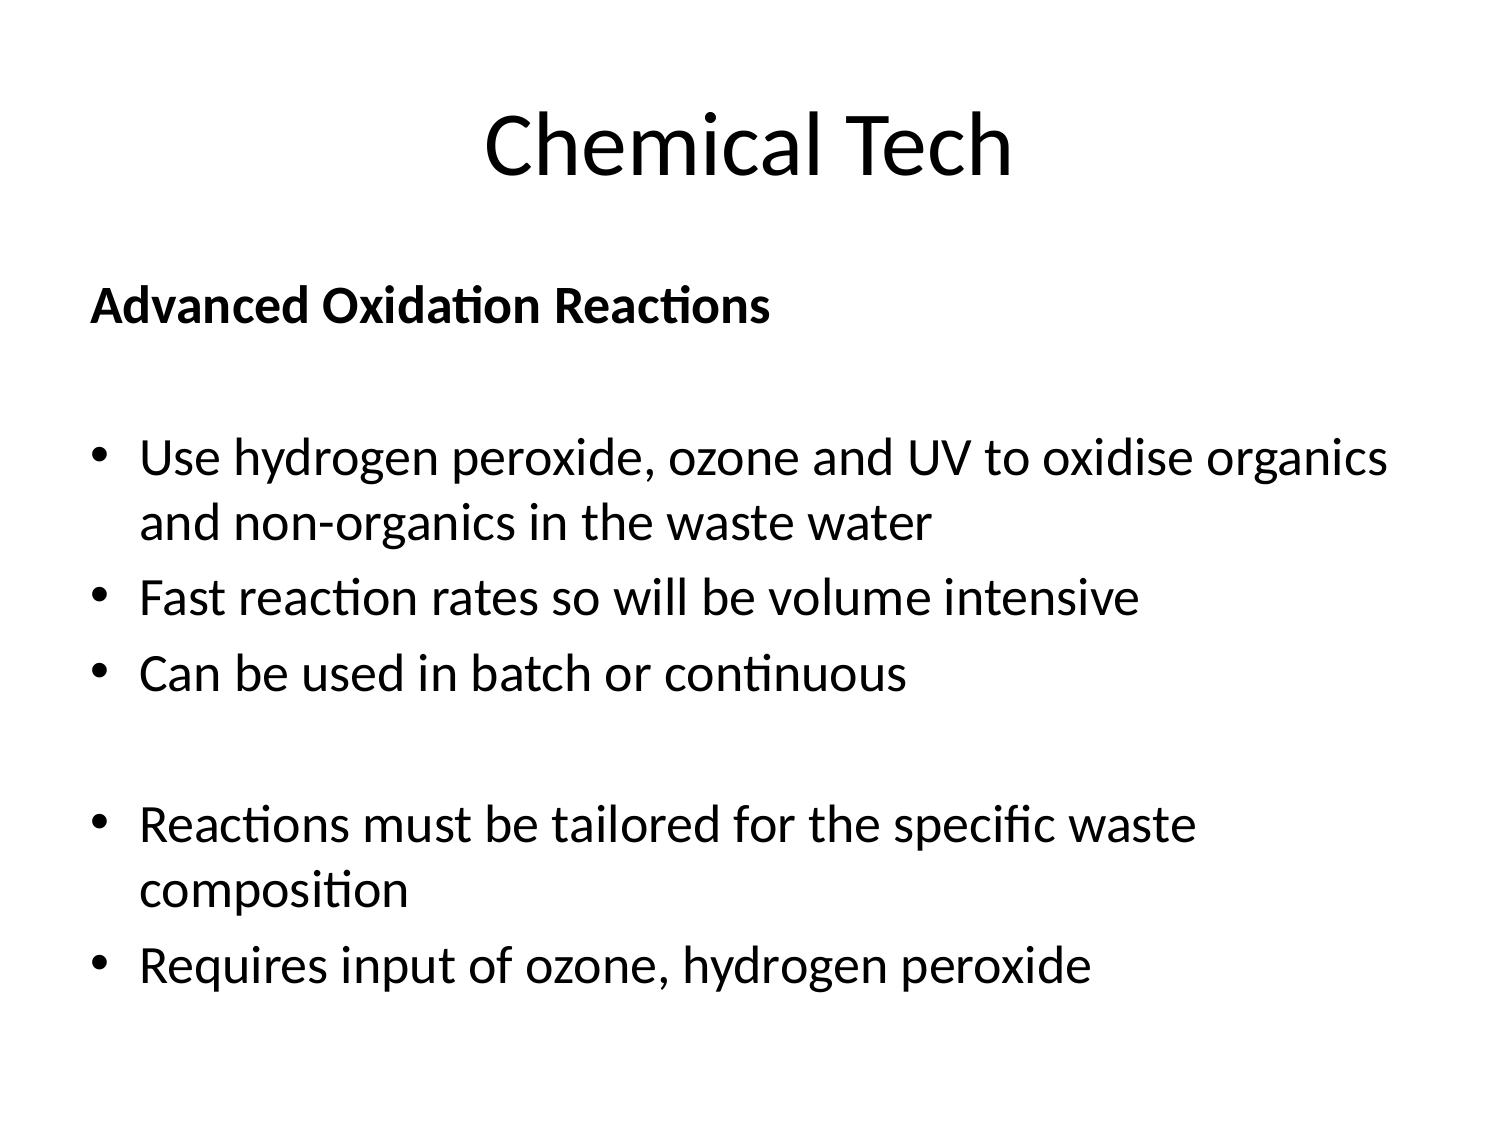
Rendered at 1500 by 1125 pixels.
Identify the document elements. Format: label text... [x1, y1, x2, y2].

list Advanced Oxidation Reactions Use hydrogen peroxide, ozone and UV to oxidise organics and non-organics in the waste water Fast reaction rates so will be volume intensive Can be used in batch or continuous Reactions must be tailored for the specific waste composition Requires input of ozone, hydrogen peroxide [75, 262, 1425, 1005]
title Chemical Tech [75, 45, 1425, 233]
